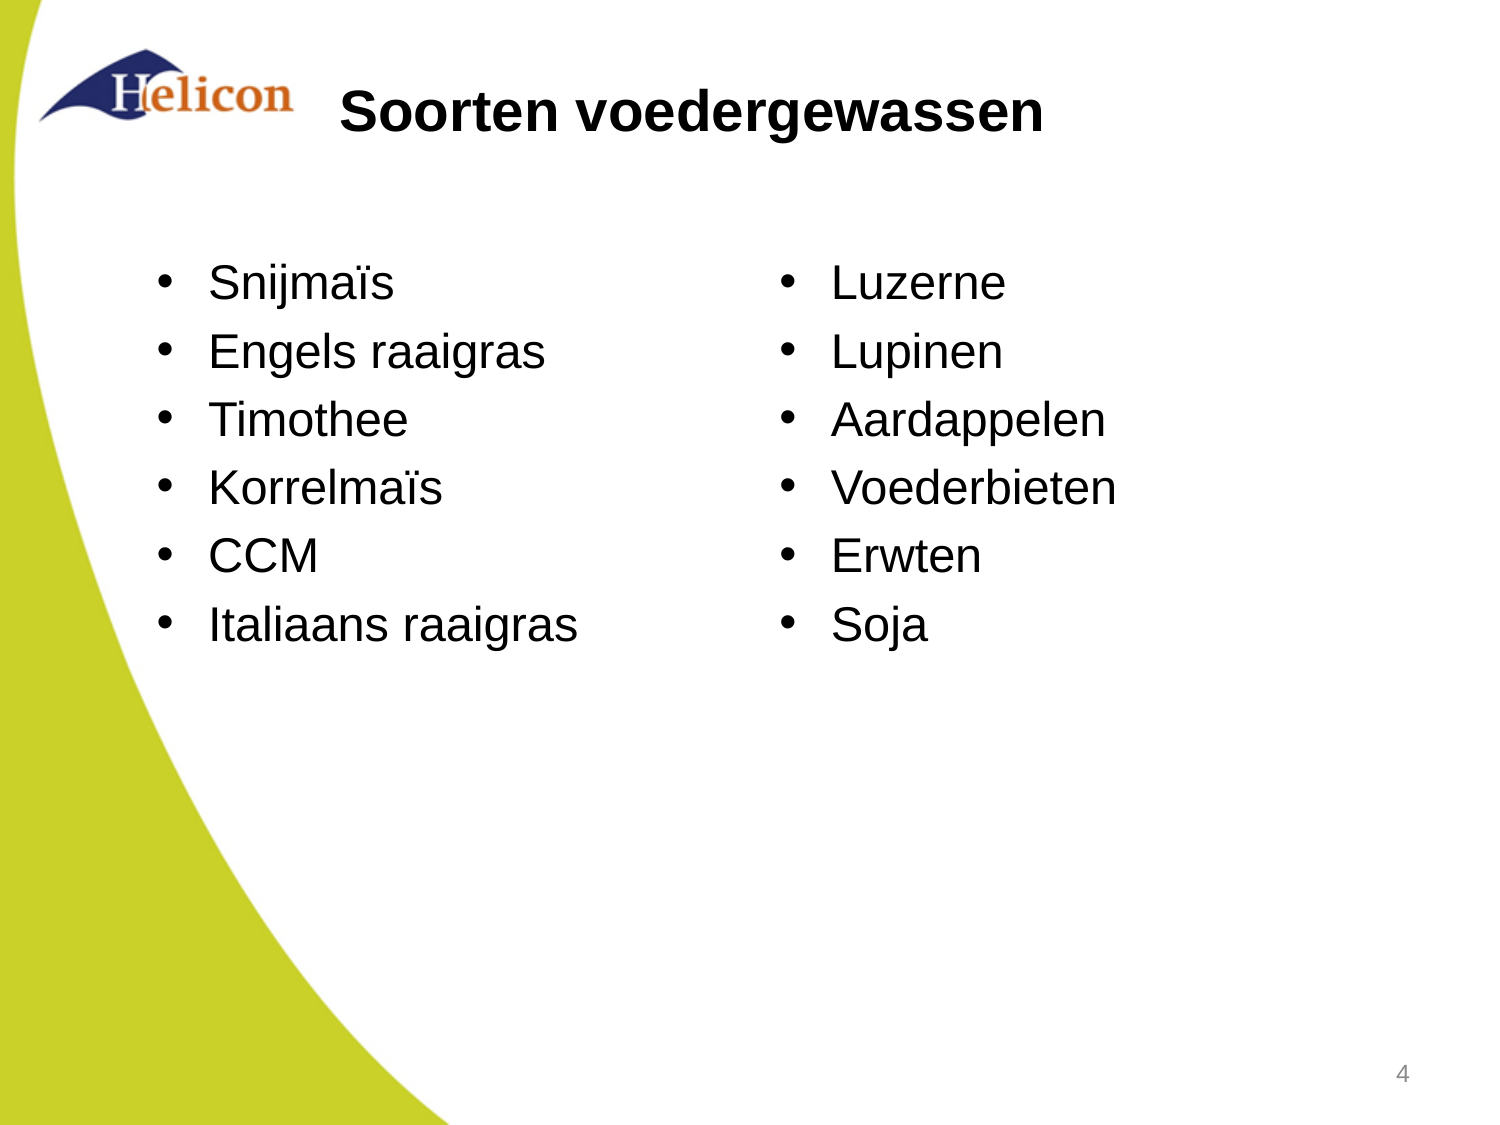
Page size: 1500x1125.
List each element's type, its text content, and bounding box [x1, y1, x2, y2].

slide_number 4 [1074, 1042, 1425, 1103]
title Soorten voedergewassen [324, 54, 1415, 161]
list Snijmaïs Engels raaigras Timothee Korrelmaïs CCM Italiaans raaigras Luzerne Lupinen Aardappelen Voederbieten Erwten Soja [141, 243, 1417, 799]
picture [0, 0, 1500, 1125]
